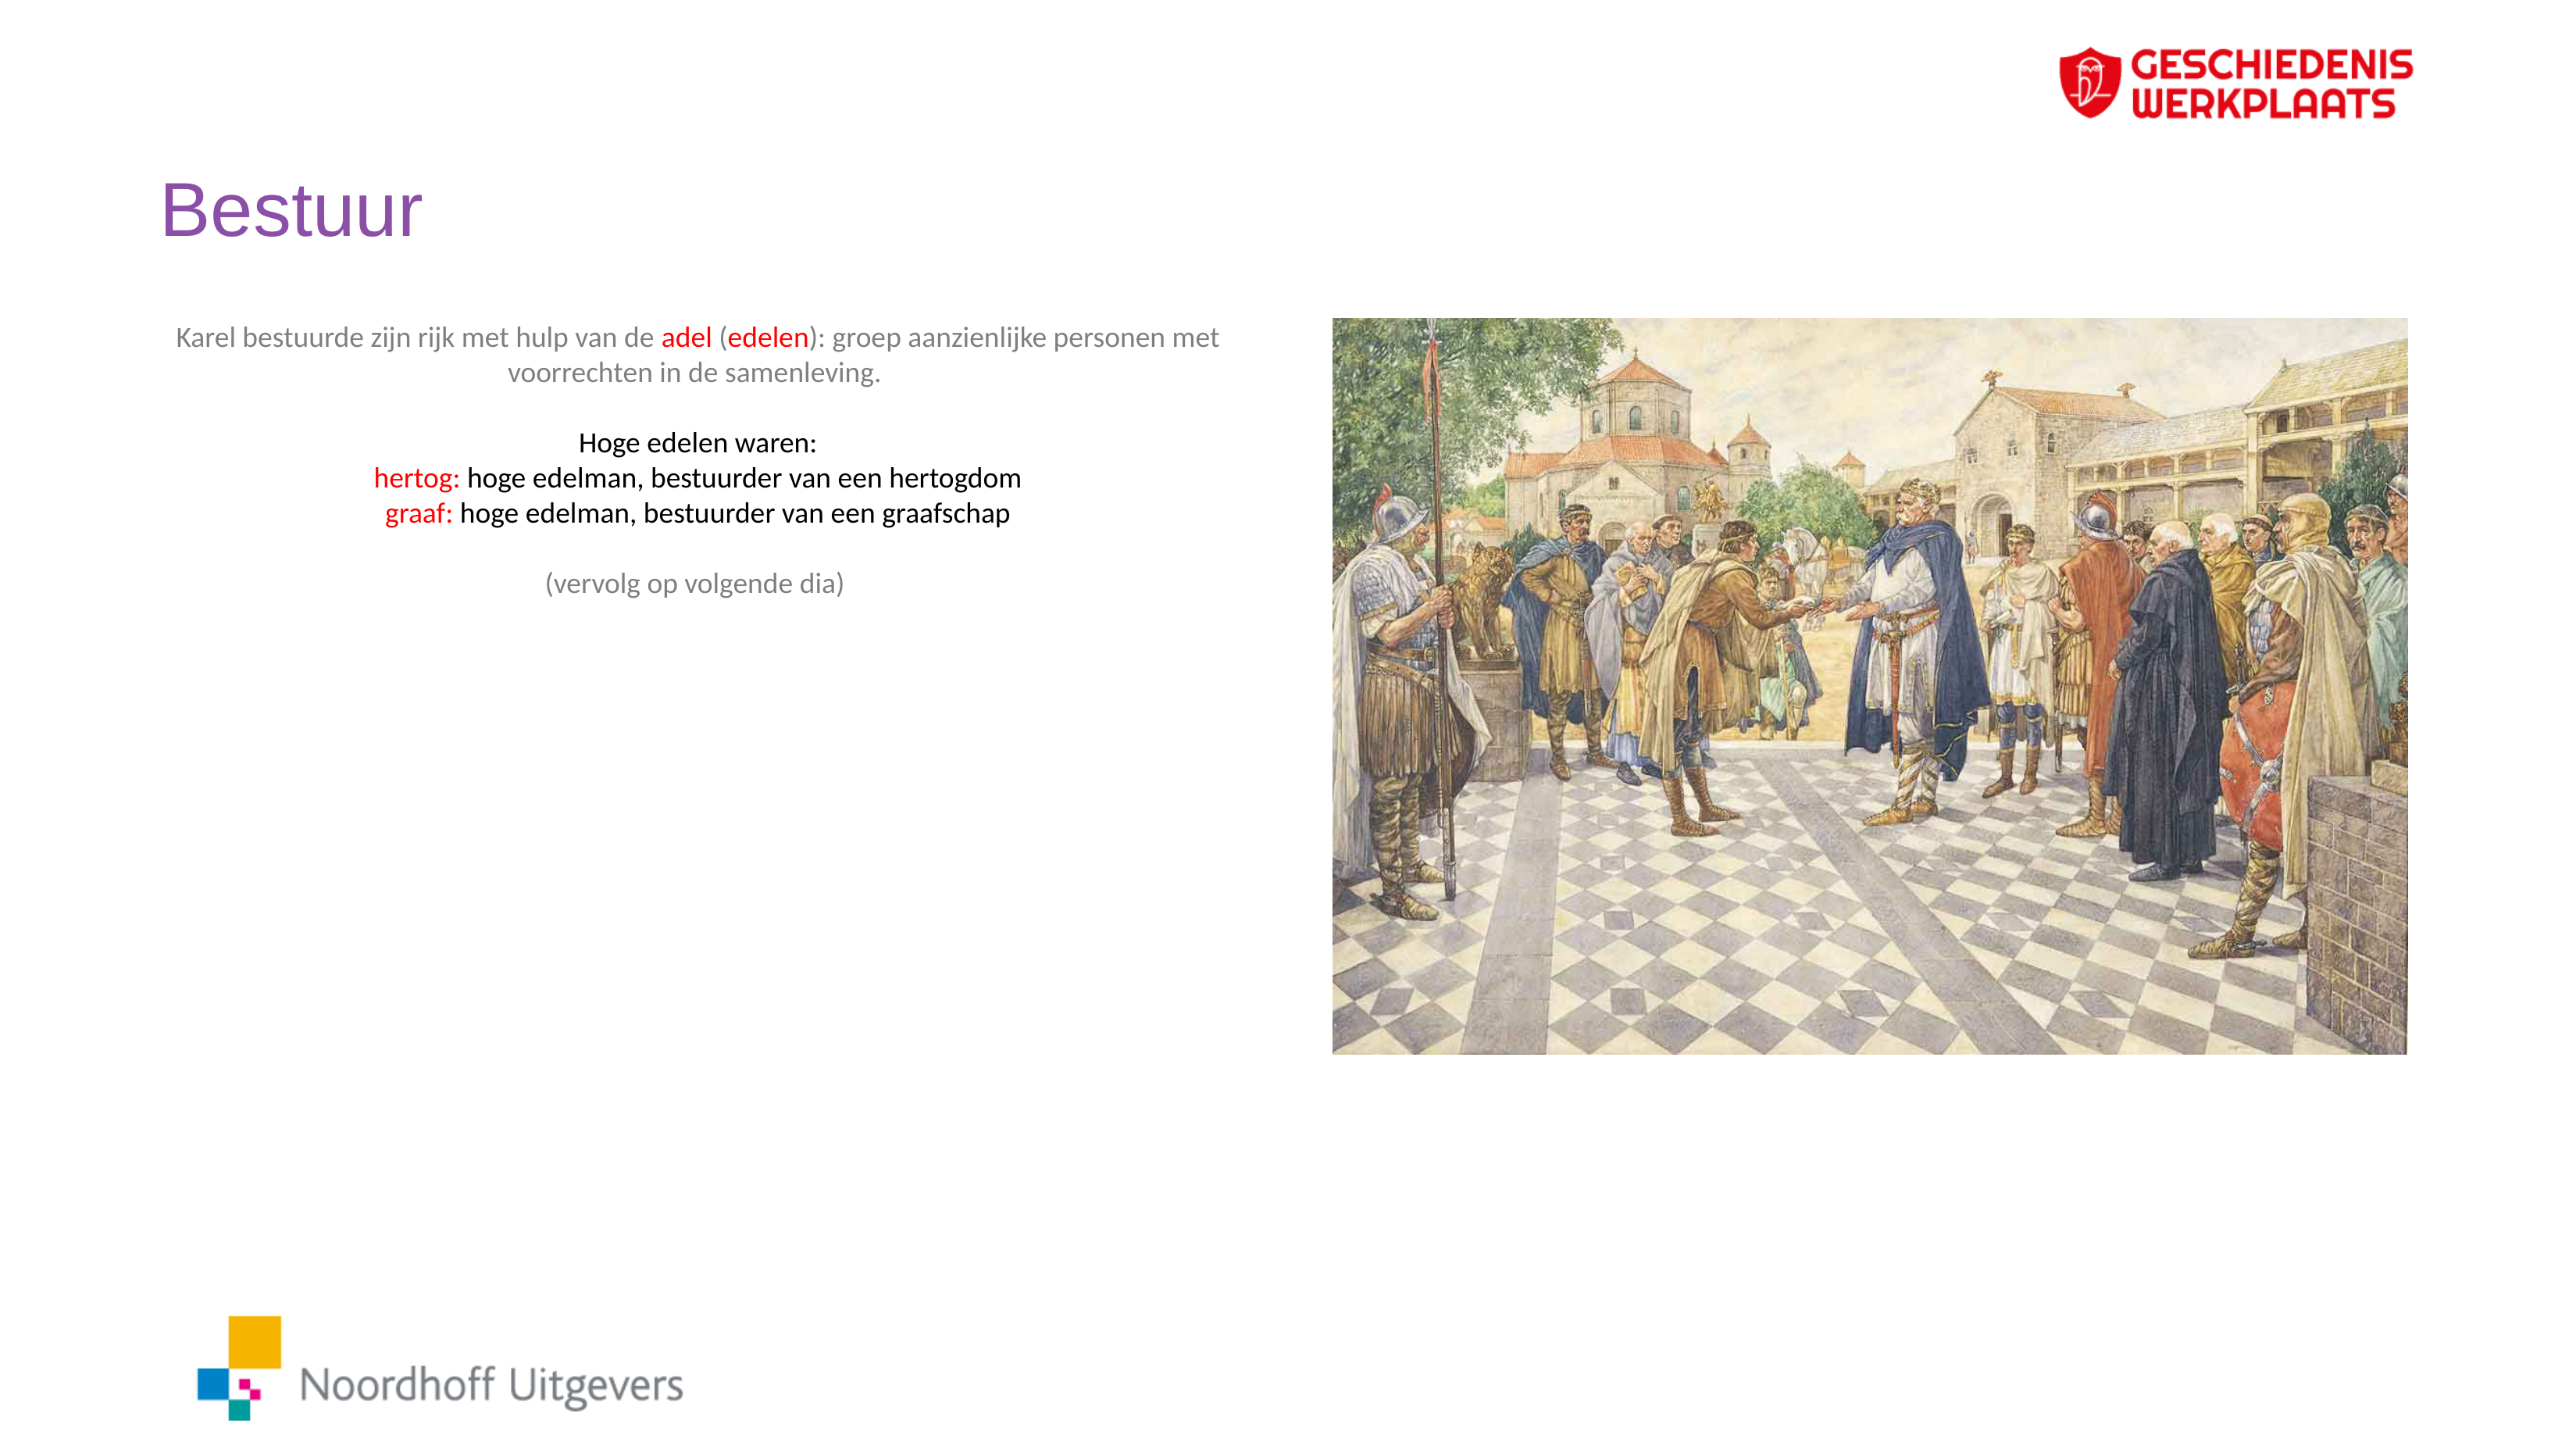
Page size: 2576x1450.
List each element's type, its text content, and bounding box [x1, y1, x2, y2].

picture [159, 1288, 802, 1449]
list Karel bestuurde zijn rijk met hulp van de adel (edelen): groep aanzienlijke personen met voorrechten in de samenleving. Hoge edelen waren: hertog: hoge edelman, bestuurder van een hertogdom graaf: hoge edelman, bestuurder van een graafschap (vervolg op volgende dia) [159, 318, 1251, 1284]
title Bestuur [159, 159, 2416, 266]
picture [1610, 0, 2576, 161]
picture [1333, 318, 2408, 1055]
